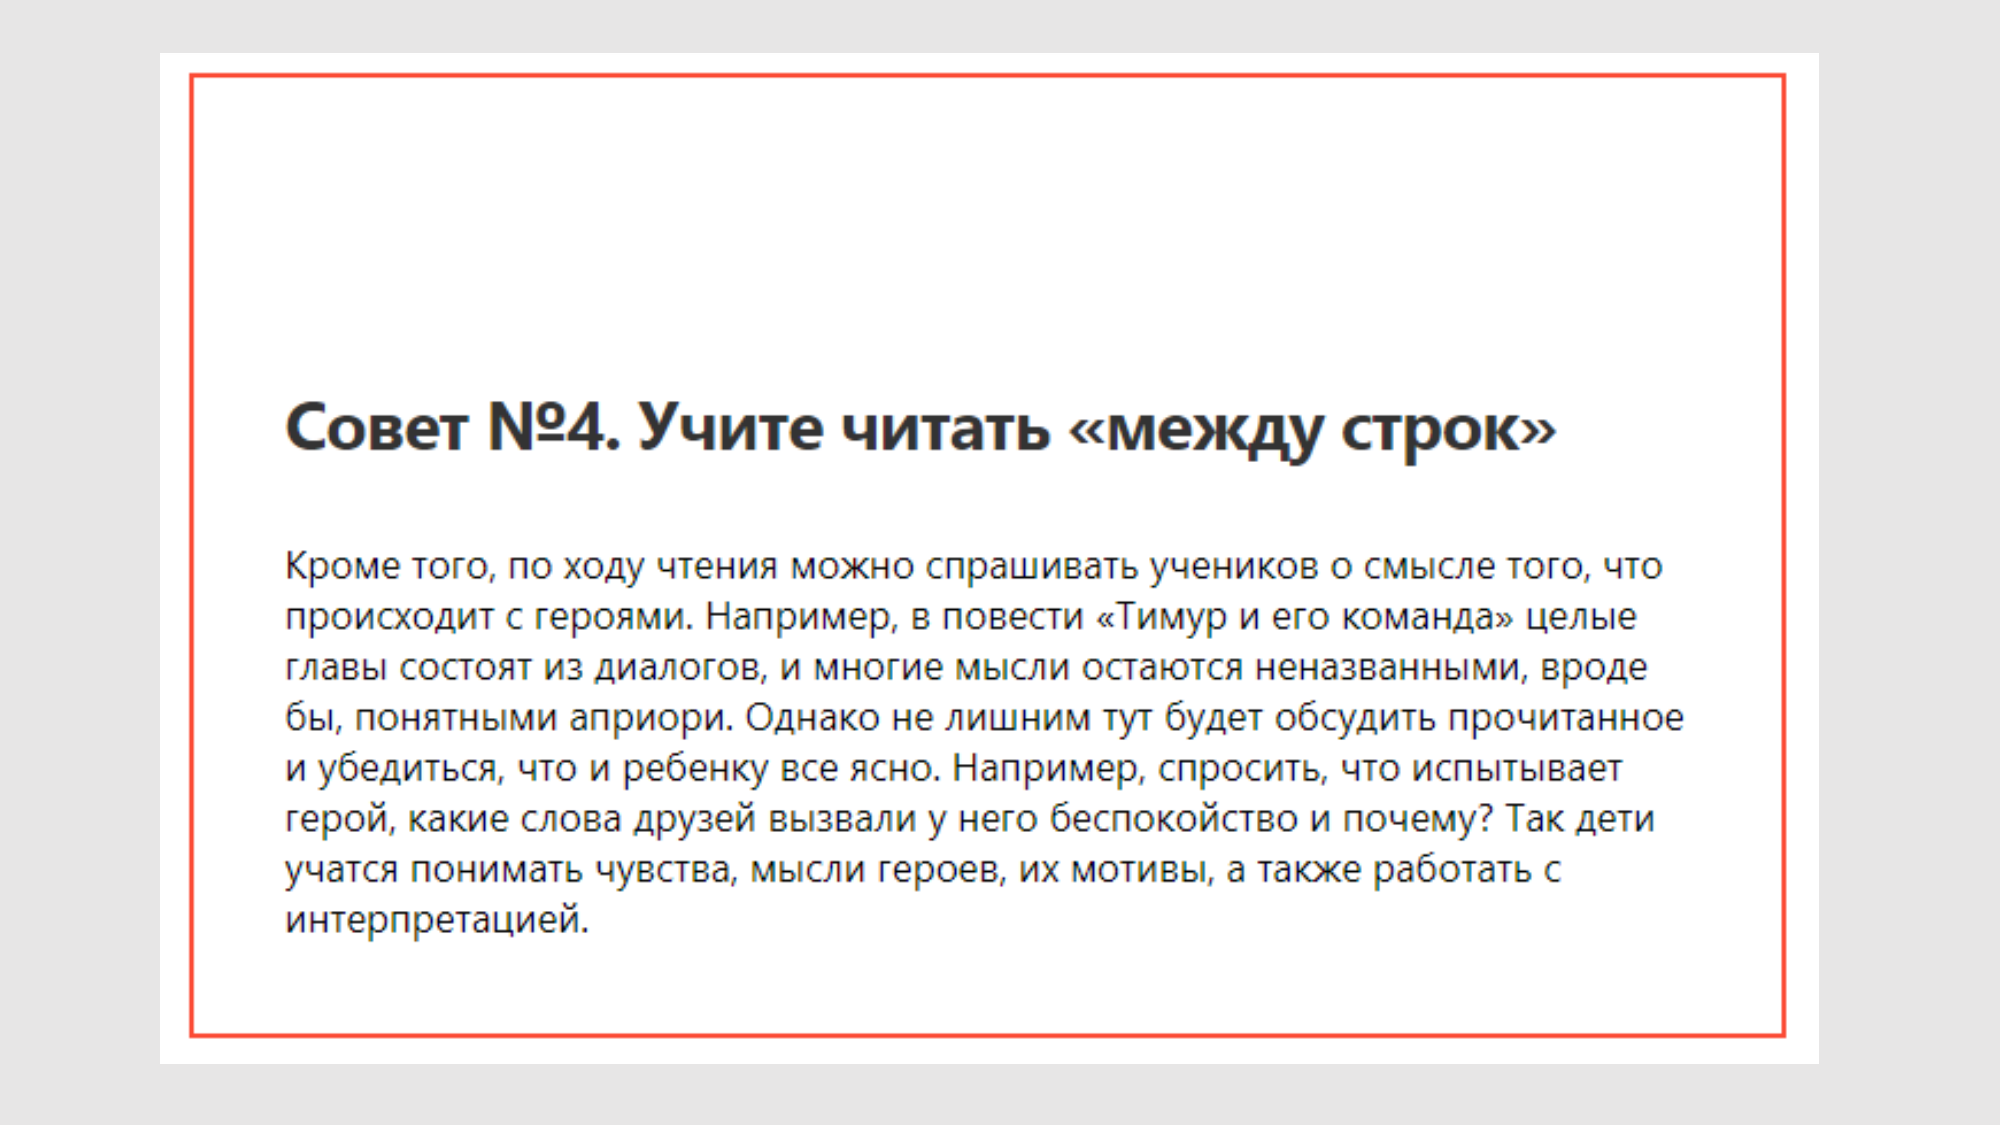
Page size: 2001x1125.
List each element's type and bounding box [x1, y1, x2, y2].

picture [160, 53, 1819, 1064]
